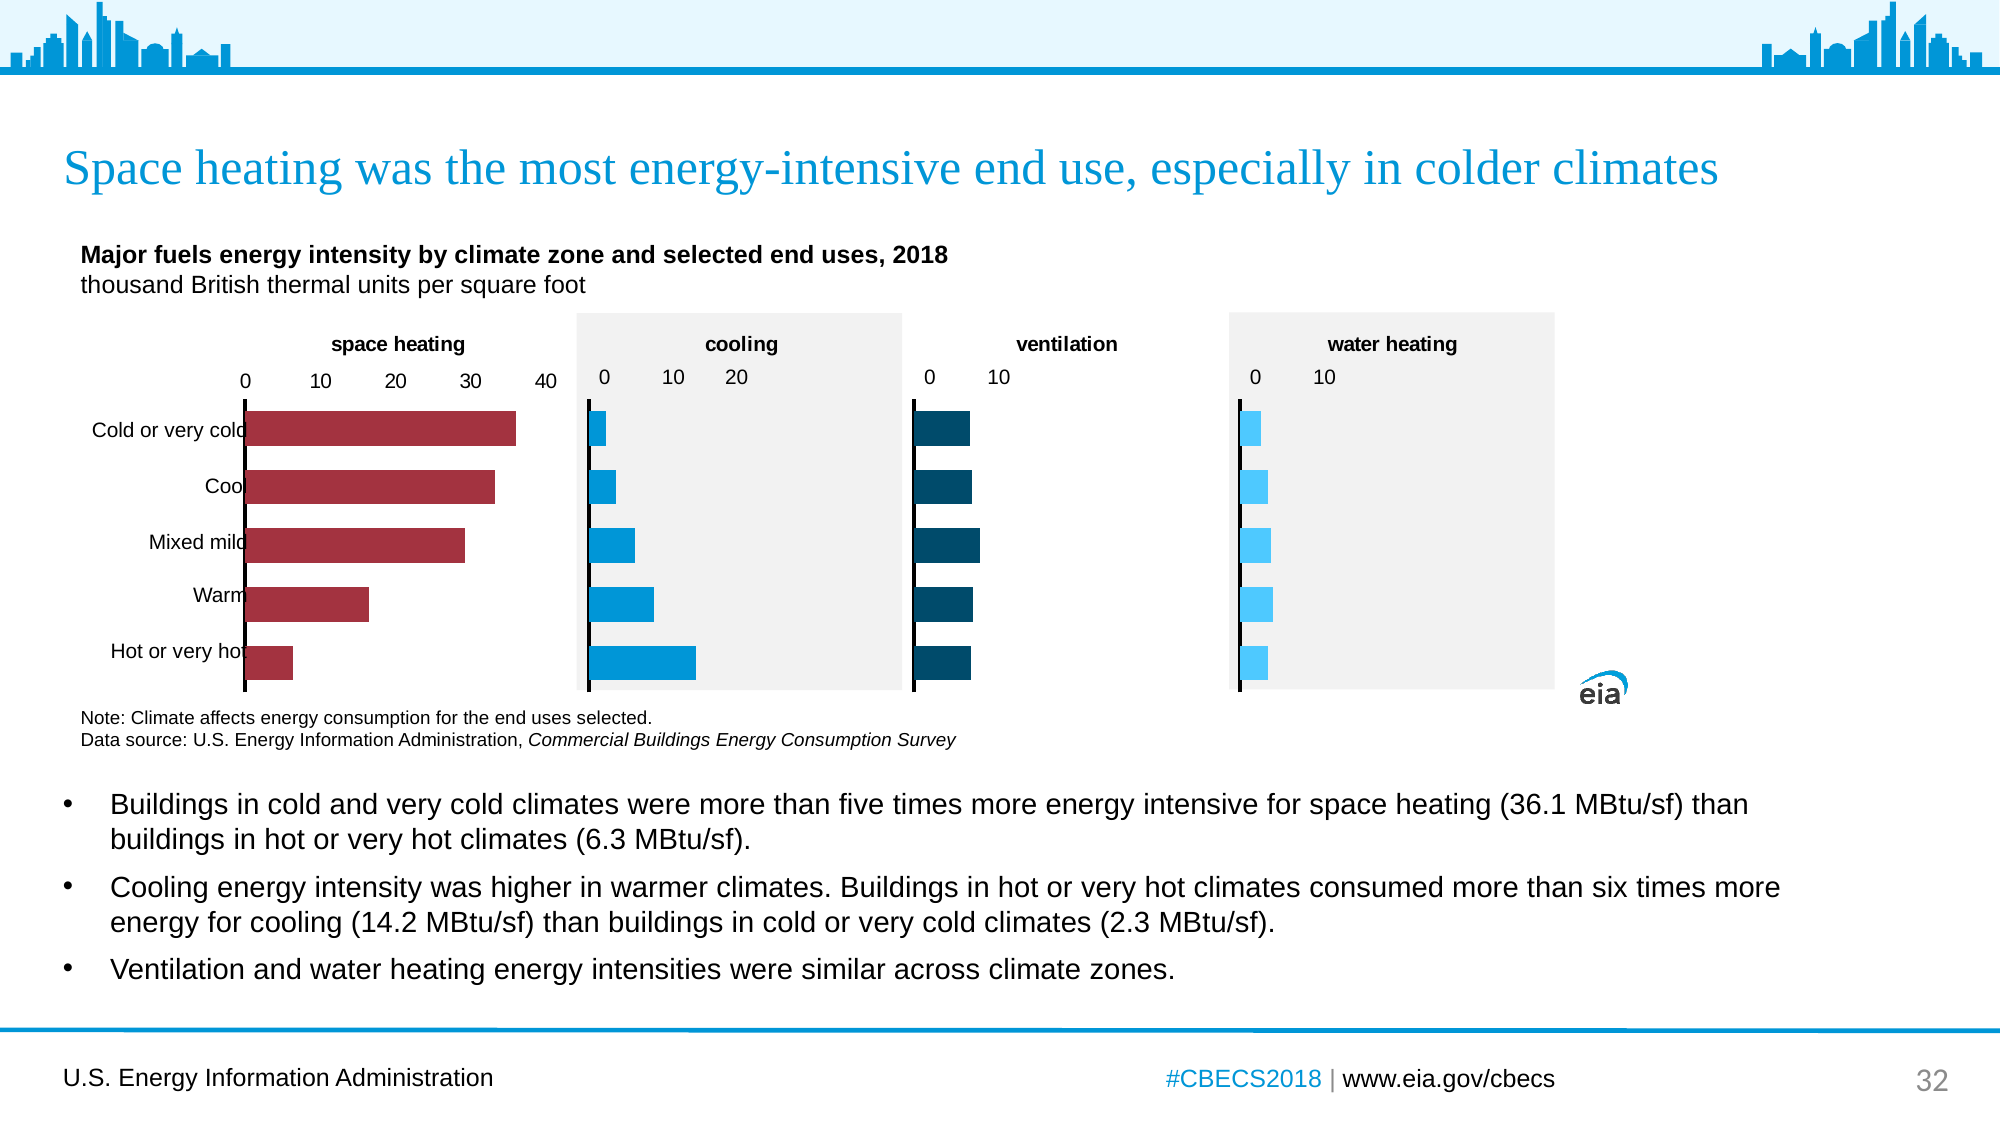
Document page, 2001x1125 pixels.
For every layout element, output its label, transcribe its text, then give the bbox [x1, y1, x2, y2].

text_box Hot or very hot [95, 630, 233, 671]
text_box Note: Climate affects energy consumption for the end uses selected. Data source: U.S. Energy Information Administration, Commercial Buildings Energy Consumption Survey [65, 697, 1305, 758]
title Space heating was the most energy-intensive end use, especially in colder climates [48, 77, 1952, 202]
text_box Buildings in cold and very cold climates were more than five times more energy intensive for space heating (36.1 MBtu/sf) than buildings in hot or very hot climates (6.3 MBtu/sf). Cooling energy intensity was higher in warmer climates. Buildings in hot or very hot climates consumed more than six times more energy for cooling (14.2 MBtu/sf) than buildings in cold or very cold climates (2.3 MBtu/sf). Ventilation and water heating energy intensities were similar across climate zones. [48, 778, 1887, 993]
footer #CBECS2018 | www.eia.gov/cbecs [1023, 1047, 1699, 1107]
picture [1578, 668, 1629, 706]
chart [233, 310, 564, 701]
text_box Cool [142, 465, 233, 505]
text_box Warm [97, 574, 233, 614]
chart [576, 310, 1558, 701]
text_box Cold or very cold [37, 409, 233, 450]
text_box Mixed mild [37, 521, 233, 561]
slide_number 32 [1886, 1048, 1978, 1109]
text_box Major fuels energy intensity by climate zone and selected end uses, 2018 thousand British thermal units per square foot [65, 231, 1364, 306]
